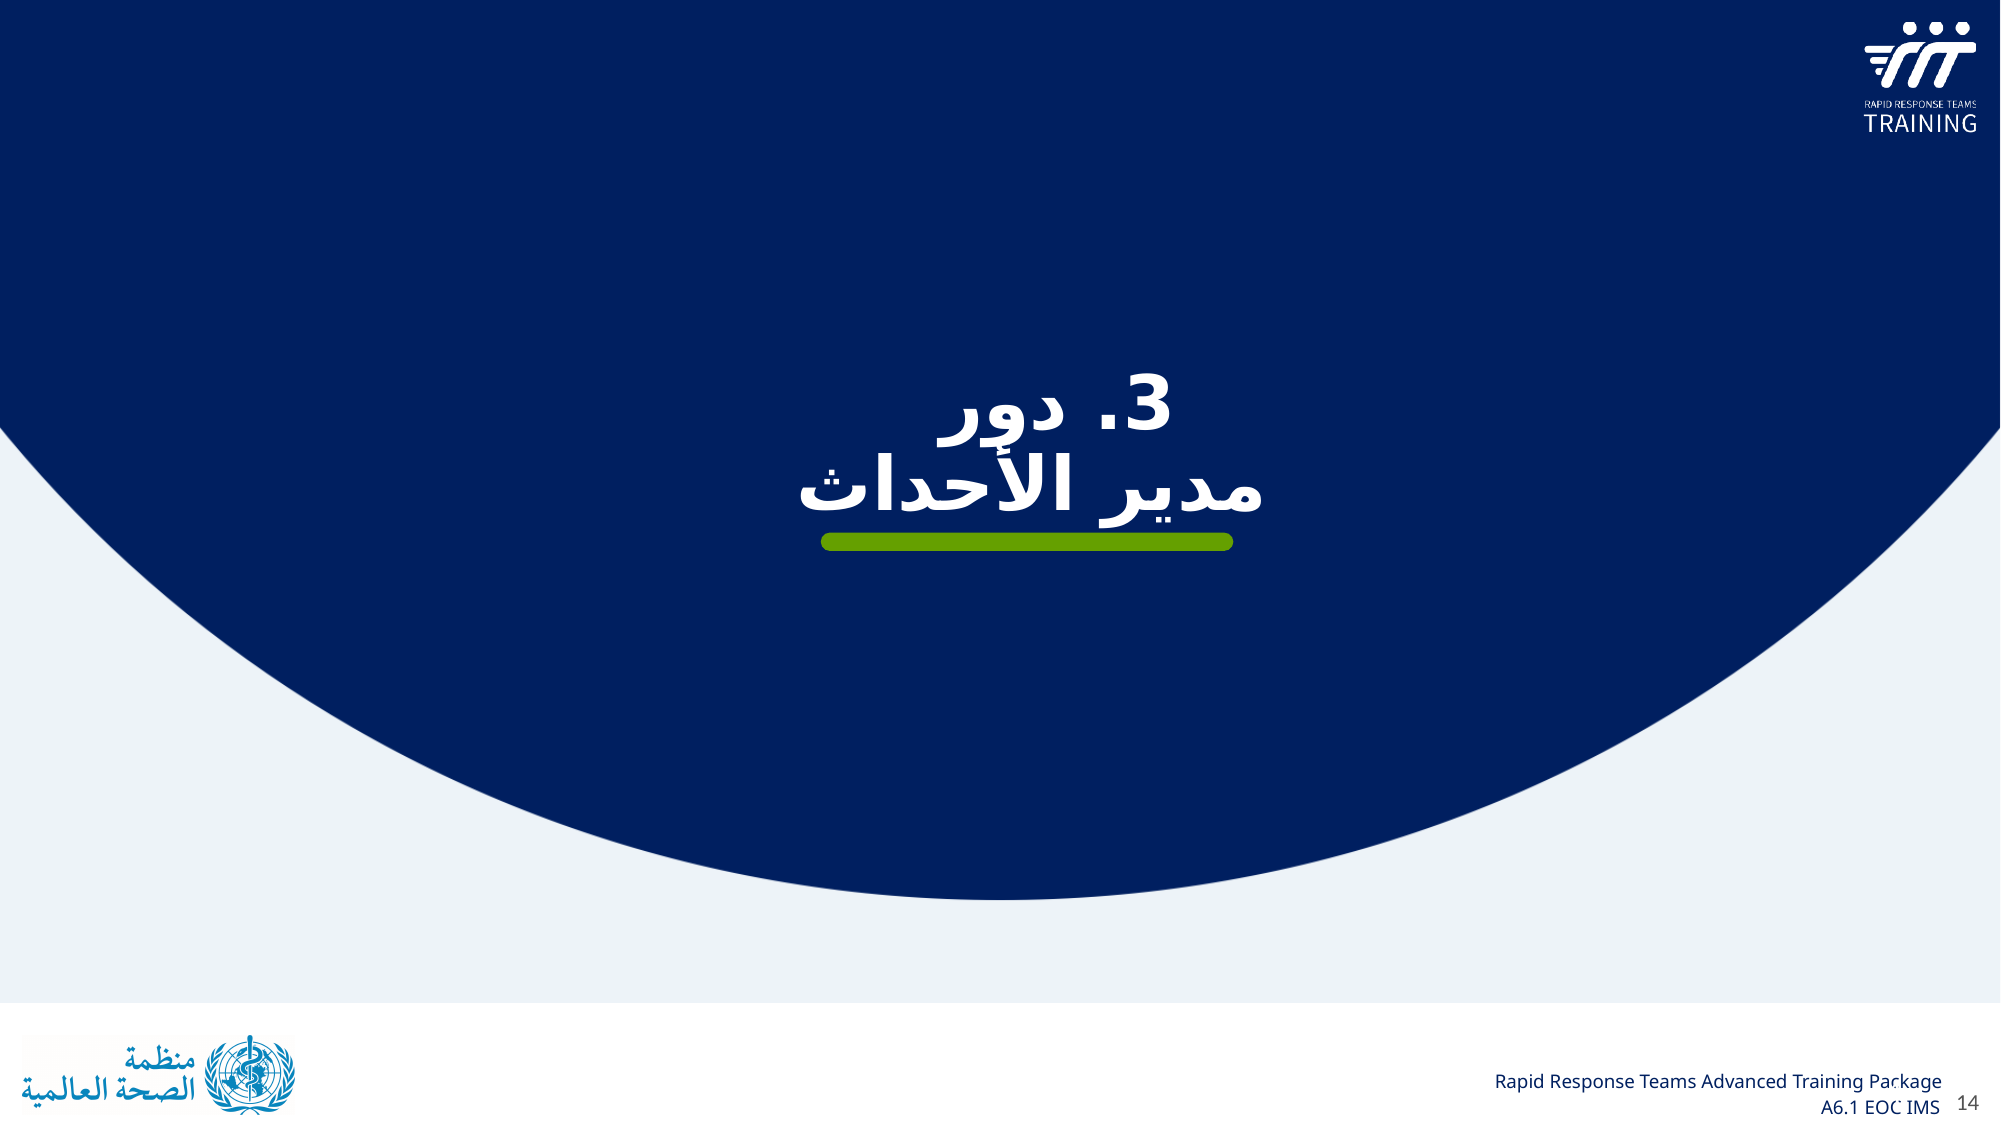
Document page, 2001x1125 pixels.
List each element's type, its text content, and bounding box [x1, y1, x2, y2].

list 3. دور مدير الأحداث [100, 292, 1964, 600]
picture [252, 1050, 258, 1059]
picture [0, 0, 2001, 1003]
slide_number 14 [1882, 1037, 1930, 1092]
picture [22, 1035, 295, 1115]
